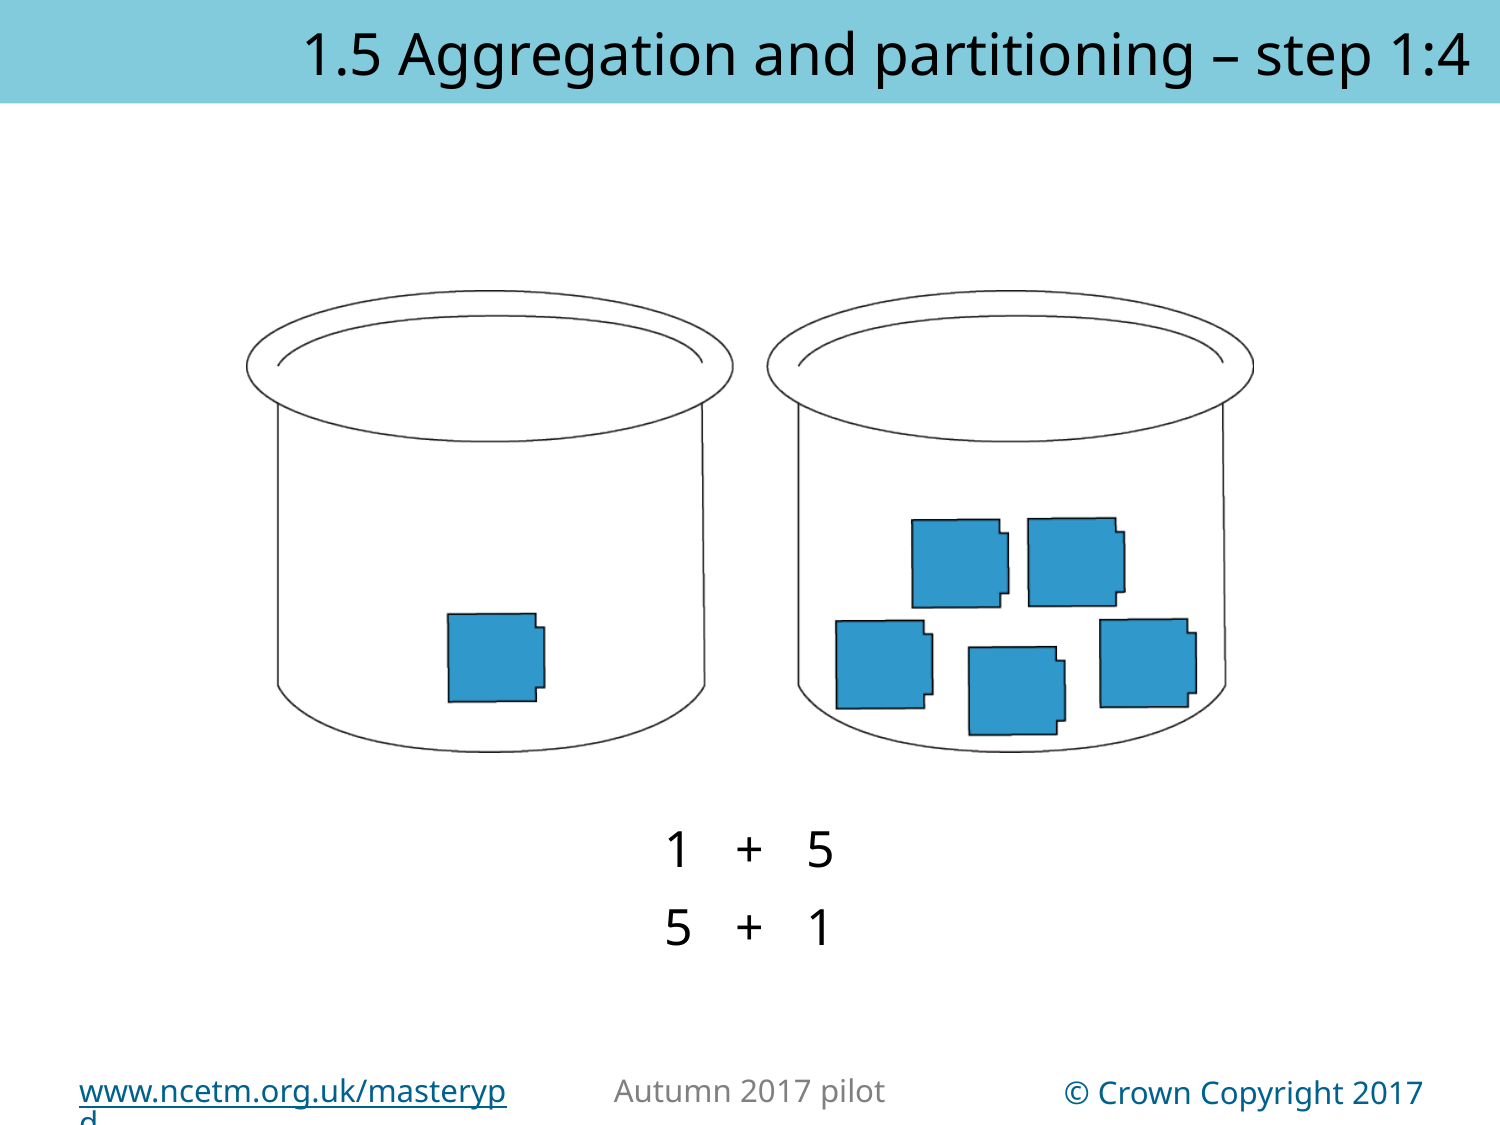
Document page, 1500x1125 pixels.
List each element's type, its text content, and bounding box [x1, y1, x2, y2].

text_box + [690, 888, 809, 964]
picture [246, 290, 1254, 753]
text_box 5 [809, 810, 880, 886]
list 1.5 Aggregation and partitioning – step 1:4 [0, 0, 1500, 104]
text_box + [690, 810, 809, 886]
text_box 5 [620, 888, 690, 964]
text_box 1 [809, 888, 880, 964]
text_box 1 [620, 810, 690, 886]
